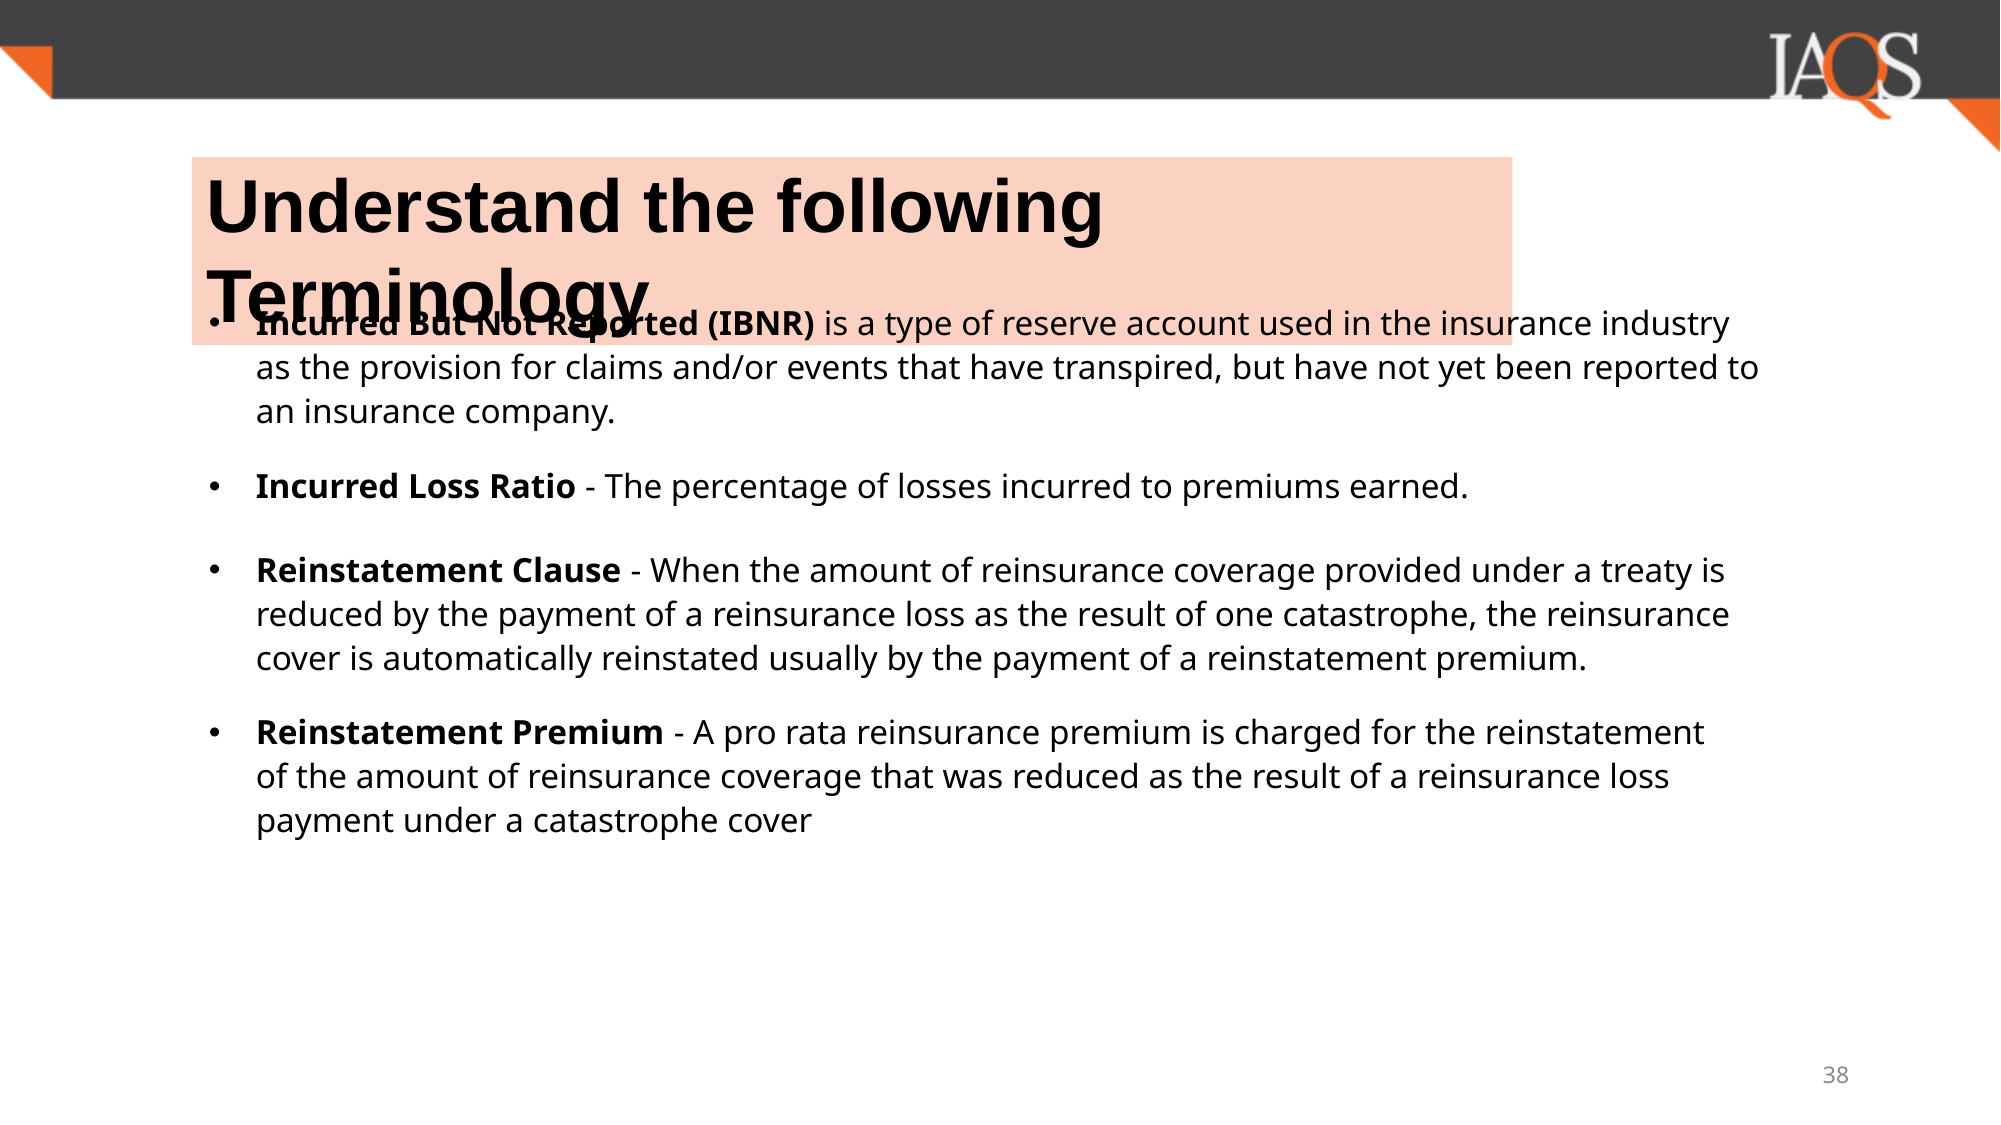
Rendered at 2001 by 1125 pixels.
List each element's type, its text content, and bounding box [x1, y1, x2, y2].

picture [0, 0, 2000, 152]
slide_number ‹#› [1820, 1057, 1857, 1125]
text_box Incurred But Not Reported (IBNR) is a type of reserve account used in the insurance industry as the provision for claims and/or events that have transpired, but have not yet been reported to an insurance company. Incurred Loss Ratio - The percentage of losses incurred to premiums earned. Reinstatement Clause - When the amount of reinsurance coverage provided under a treaty is reduced by the payment of a reinsurance loss as the result of one catastrophe, the reinsurance cover is automatically reinstated usually by the payment of a reinstatement premium. Reinstatement Premium - A pro rata reinsurance premium is charged for the reinstatement of the amount of reinsurance coverage that was reduced as the result of a reinsurance loss payment under a catastrophe cover [206, 296, 1809, 840]
title Understand the following Terminology [191, 157, 1513, 346]
